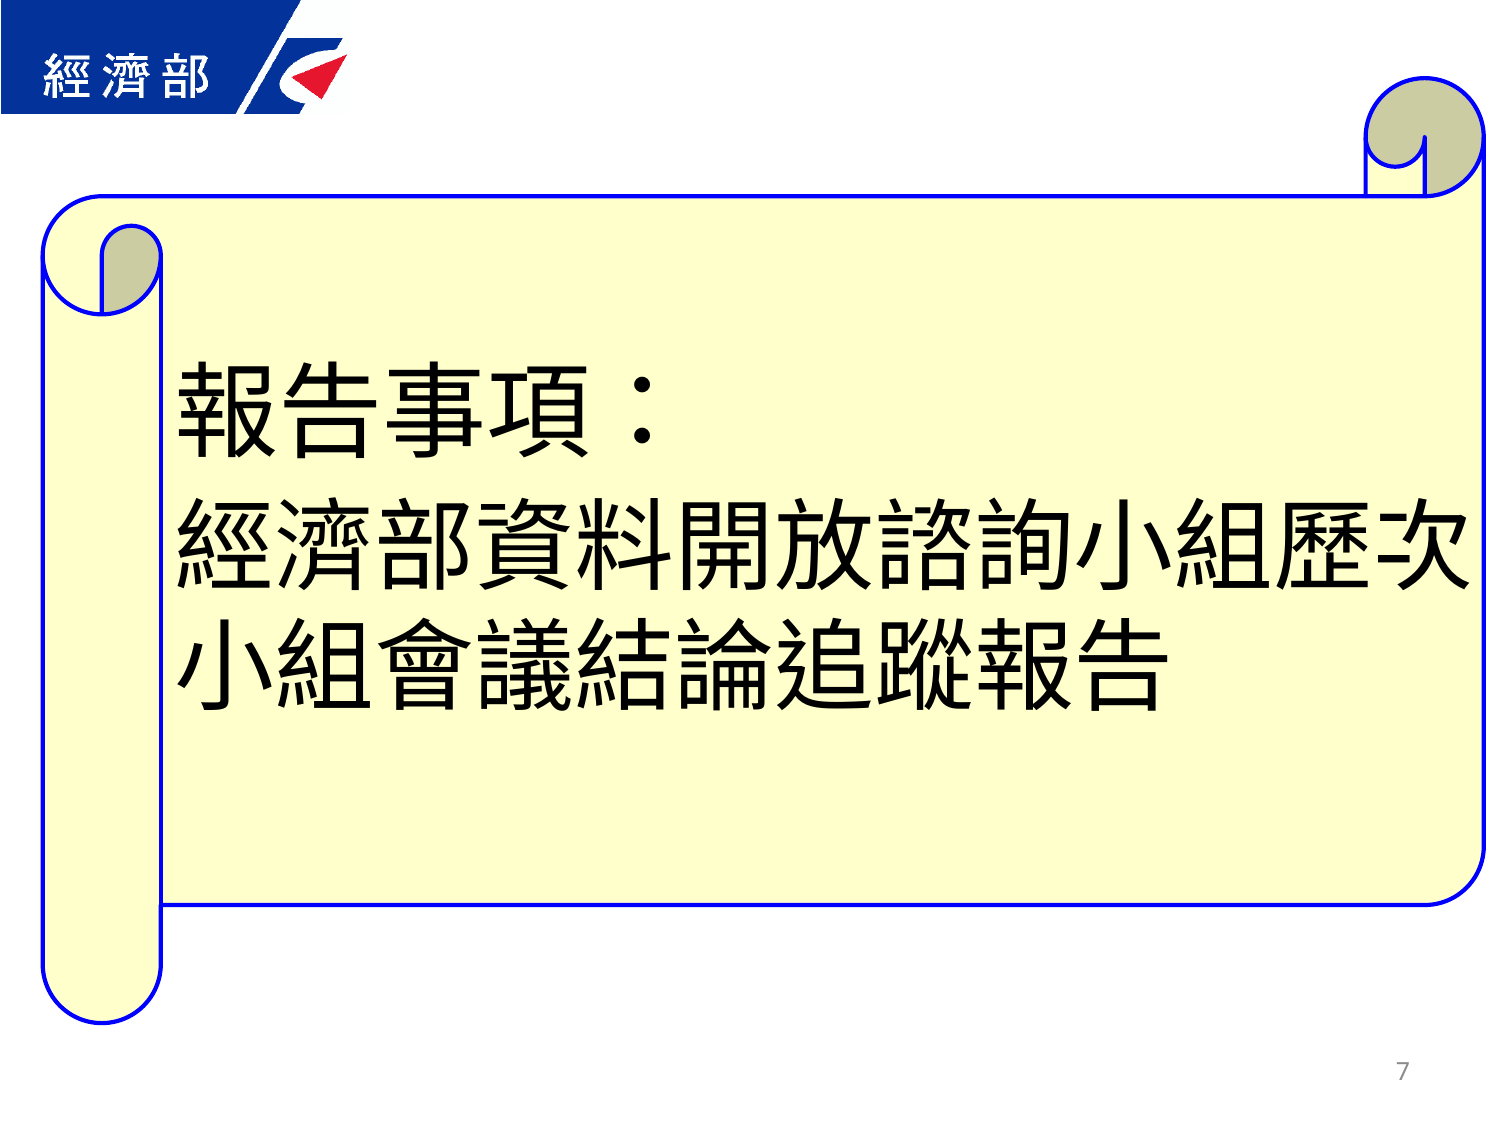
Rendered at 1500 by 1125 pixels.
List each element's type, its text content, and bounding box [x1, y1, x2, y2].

picture [0, 0, 350, 114]
text_box [40, 76, 1486, 1026]
slide_number 7 [1074, 1042, 1425, 1103]
text_box 報告事項： 經濟部資料開放諮詢小組歷次小組會議結論追蹤報告 [159, 337, 1494, 731]
